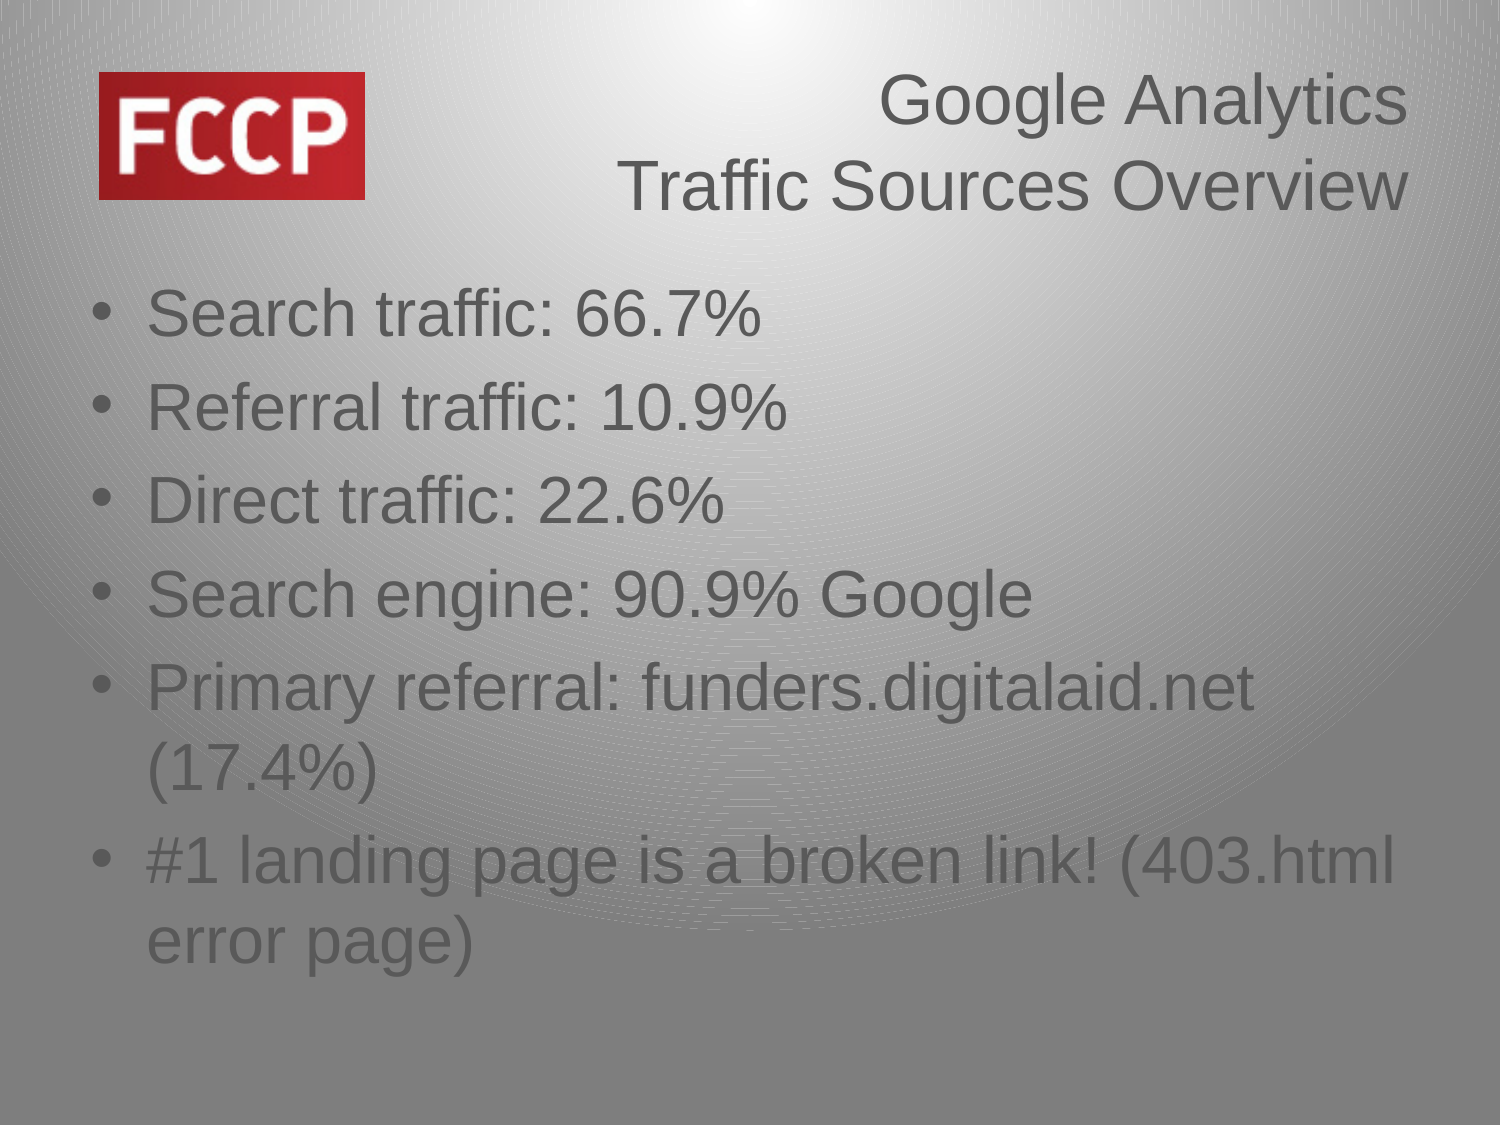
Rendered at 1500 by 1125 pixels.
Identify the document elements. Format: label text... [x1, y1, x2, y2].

title Google Analytics Traffic Sources Overview [75, 45, 1425, 233]
picture [99, 72, 365, 201]
list Search traffic: 66.7% Referral traffic: 10.9% Direct traffic: 22.6% Search engine: 90.9% Google Primary referral: funders.digitalaid.net (17.4%) #1 landing page is a broken link! (403.html error page) [75, 262, 1425, 1005]
